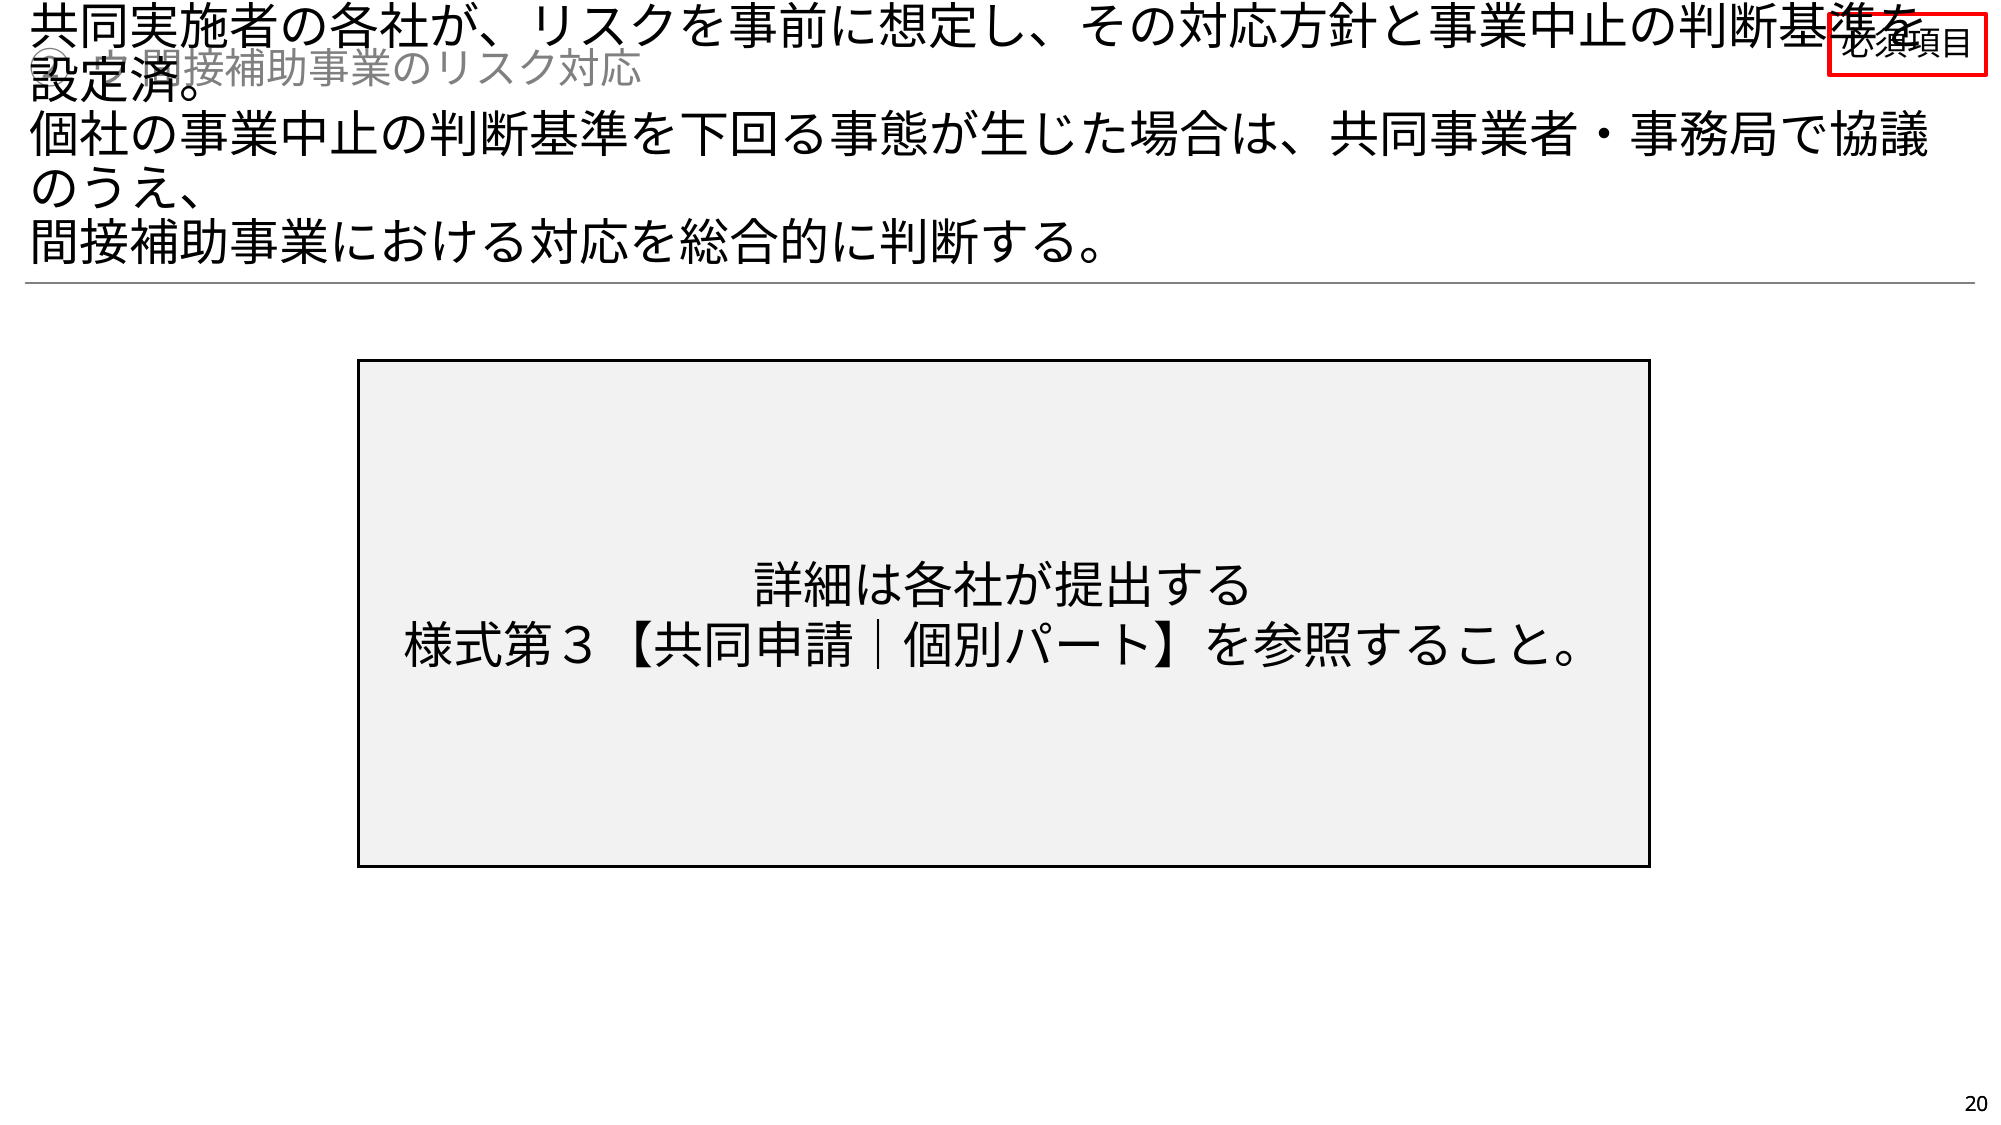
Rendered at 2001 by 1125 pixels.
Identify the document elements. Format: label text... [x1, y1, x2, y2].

text_box 共同実施者の各社が、リスクを事前に想定し、その対応方針と事業中止の判断基準を設定済。 個社の事業中止の判断基準を下回る事態が生じた場合は、共同事業者・事務局で協議のうえ、 間接補助事業における対応を総合的に判断する。 [29, 1, 1979, 272]
text_box 必須項目 [1979, 13, 1986, 75]
text_box 詳細は各社が提出する 様式第３【共同申請｜個別パート】を参照すること。 [357, 359, 1651, 868]
